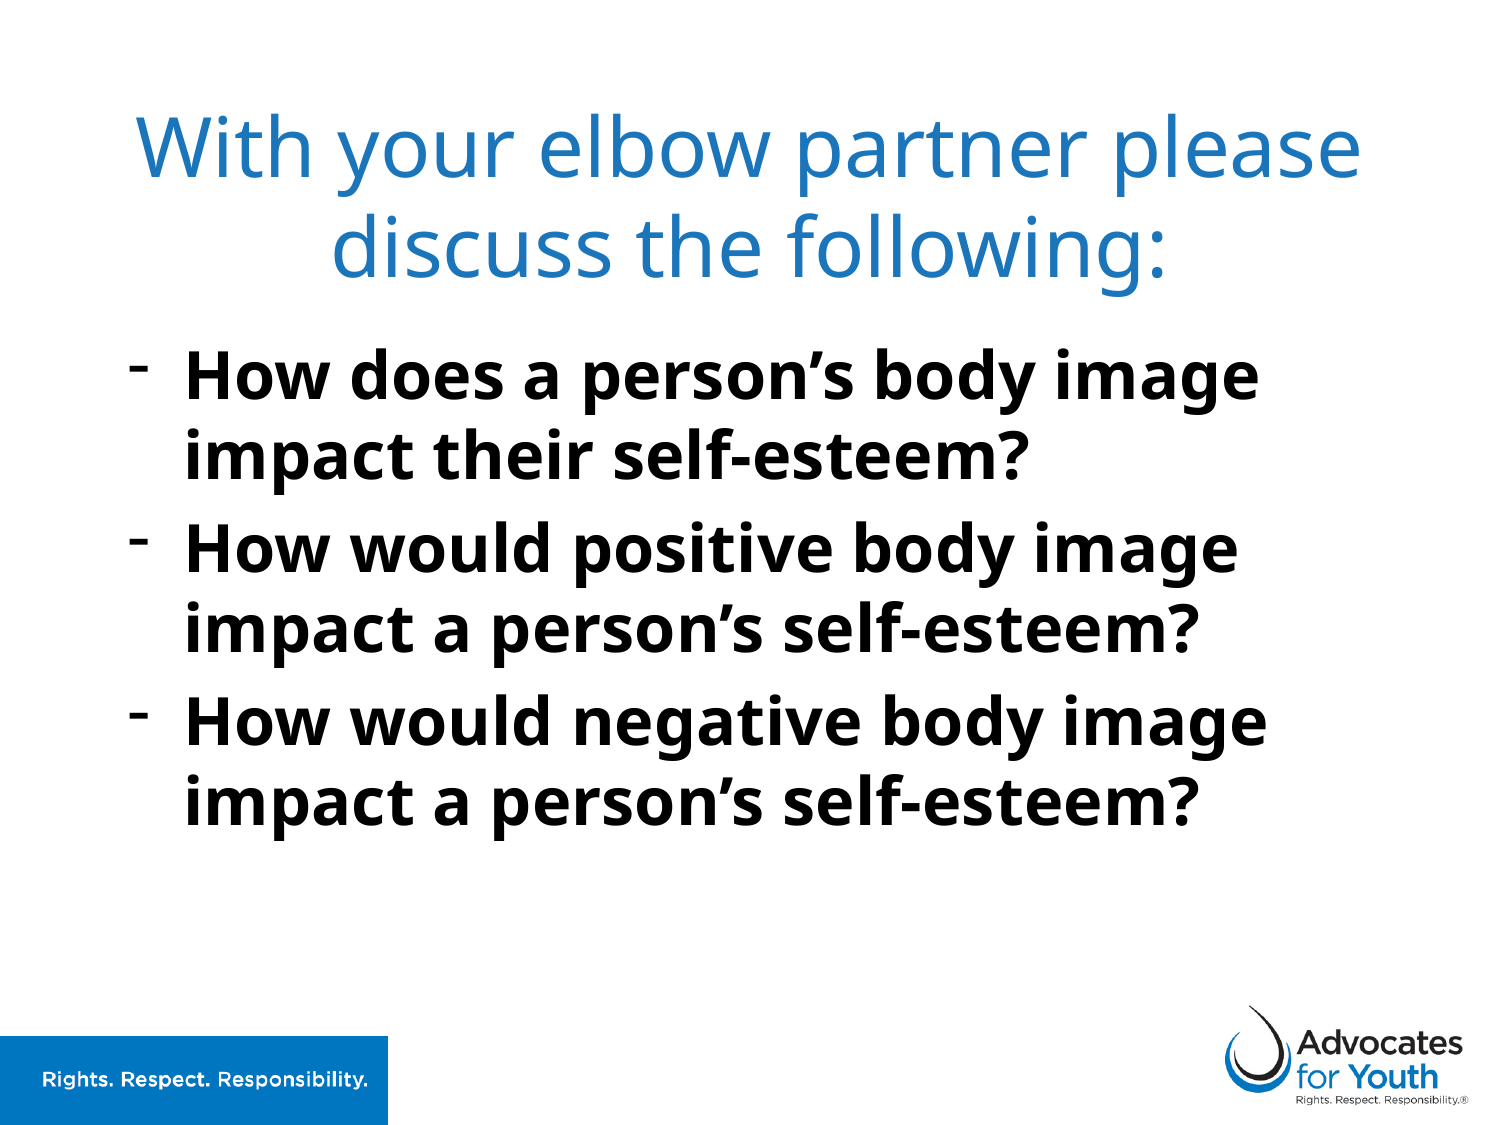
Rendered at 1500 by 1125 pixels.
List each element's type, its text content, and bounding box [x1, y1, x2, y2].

title With your elbow partner please discuss the following: [112, 99, 1388, 288]
picture [1199, 990, 1500, 1125]
picture [0, 1036, 388, 1125]
list How does a person’s body image impact their self-esteem? How would positive body image impact a person’s self-esteem? How would negative body image impact a person’s self-esteem? [112, 324, 1388, 1000]
